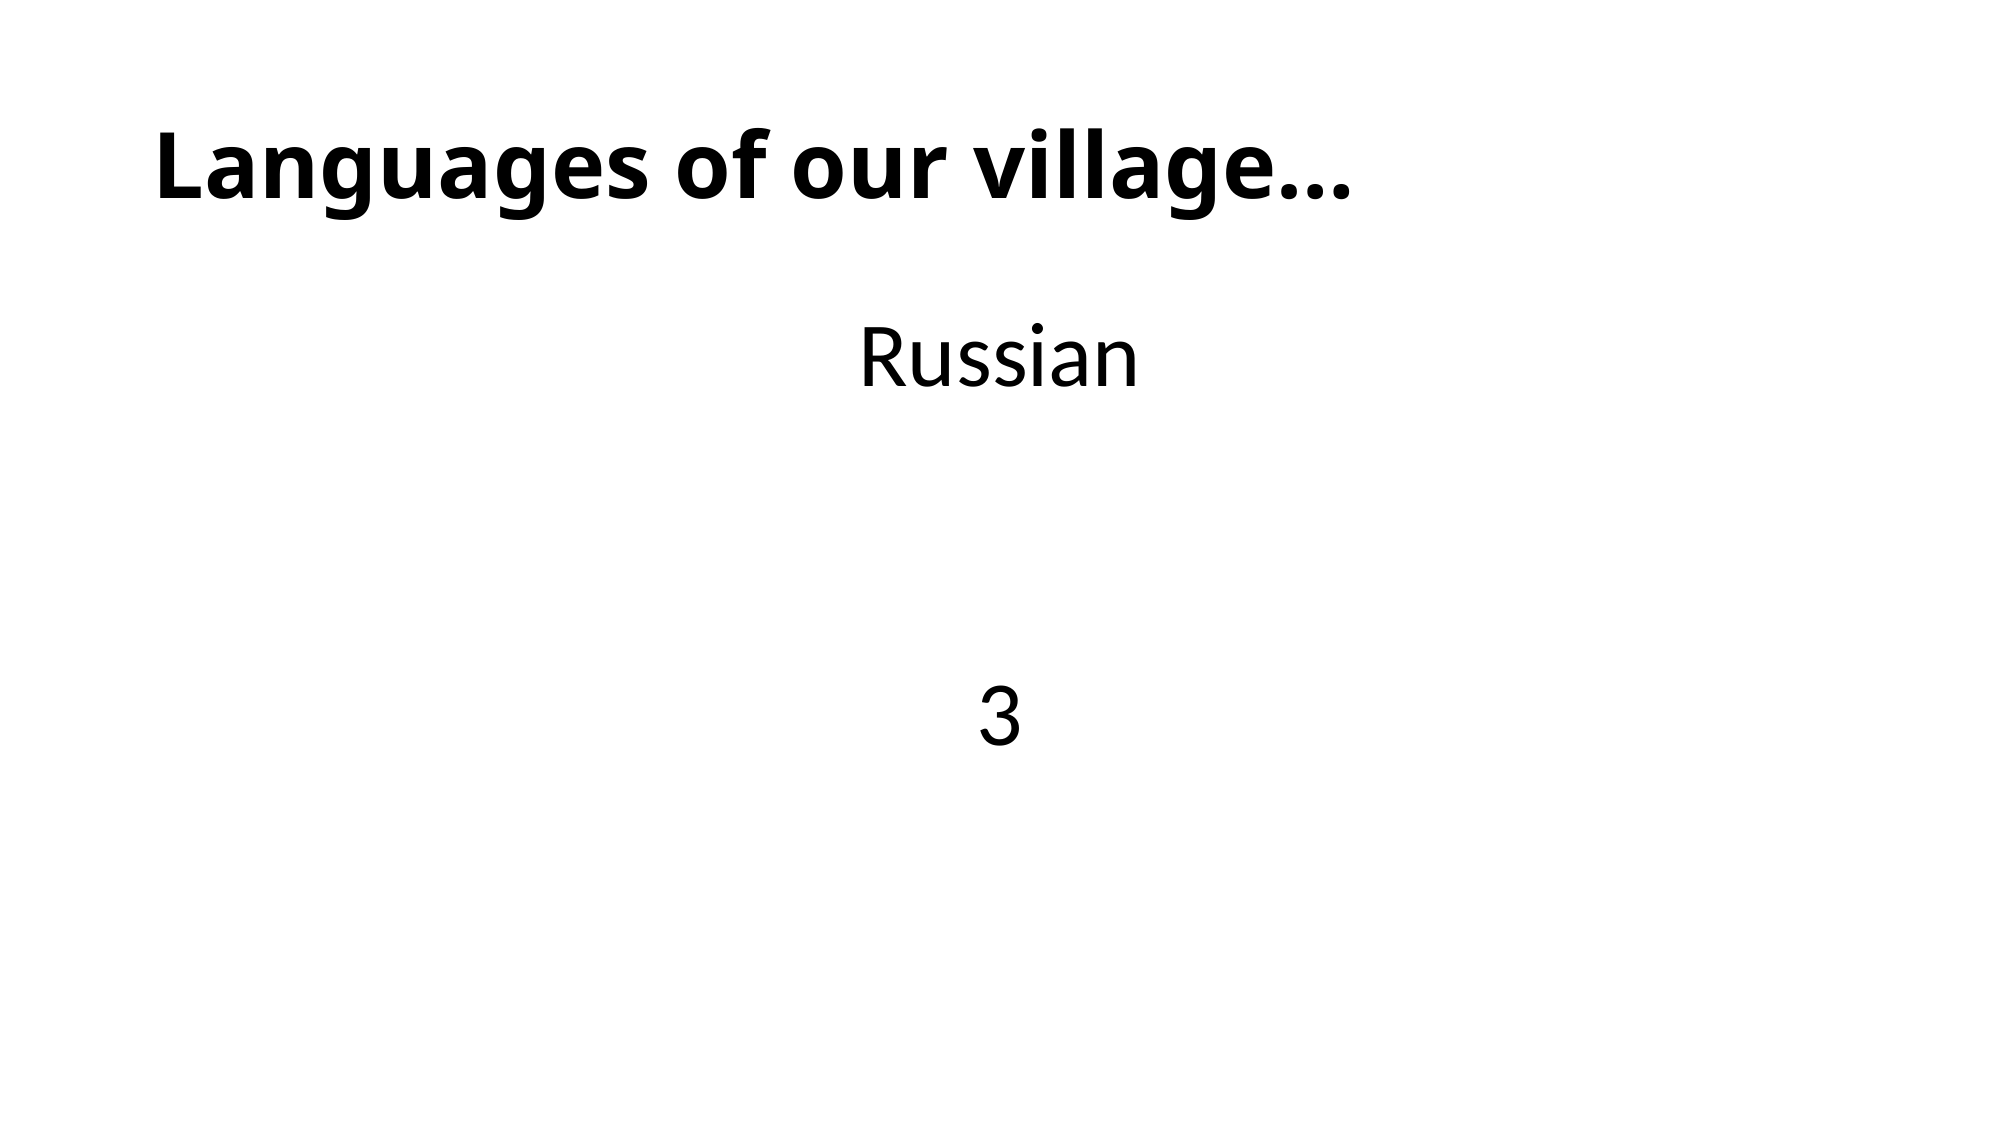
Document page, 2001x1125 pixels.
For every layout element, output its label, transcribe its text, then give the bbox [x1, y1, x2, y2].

title Languages of our village… [137, 59, 1863, 278]
list Russian 3 [137, 299, 1863, 1014]
